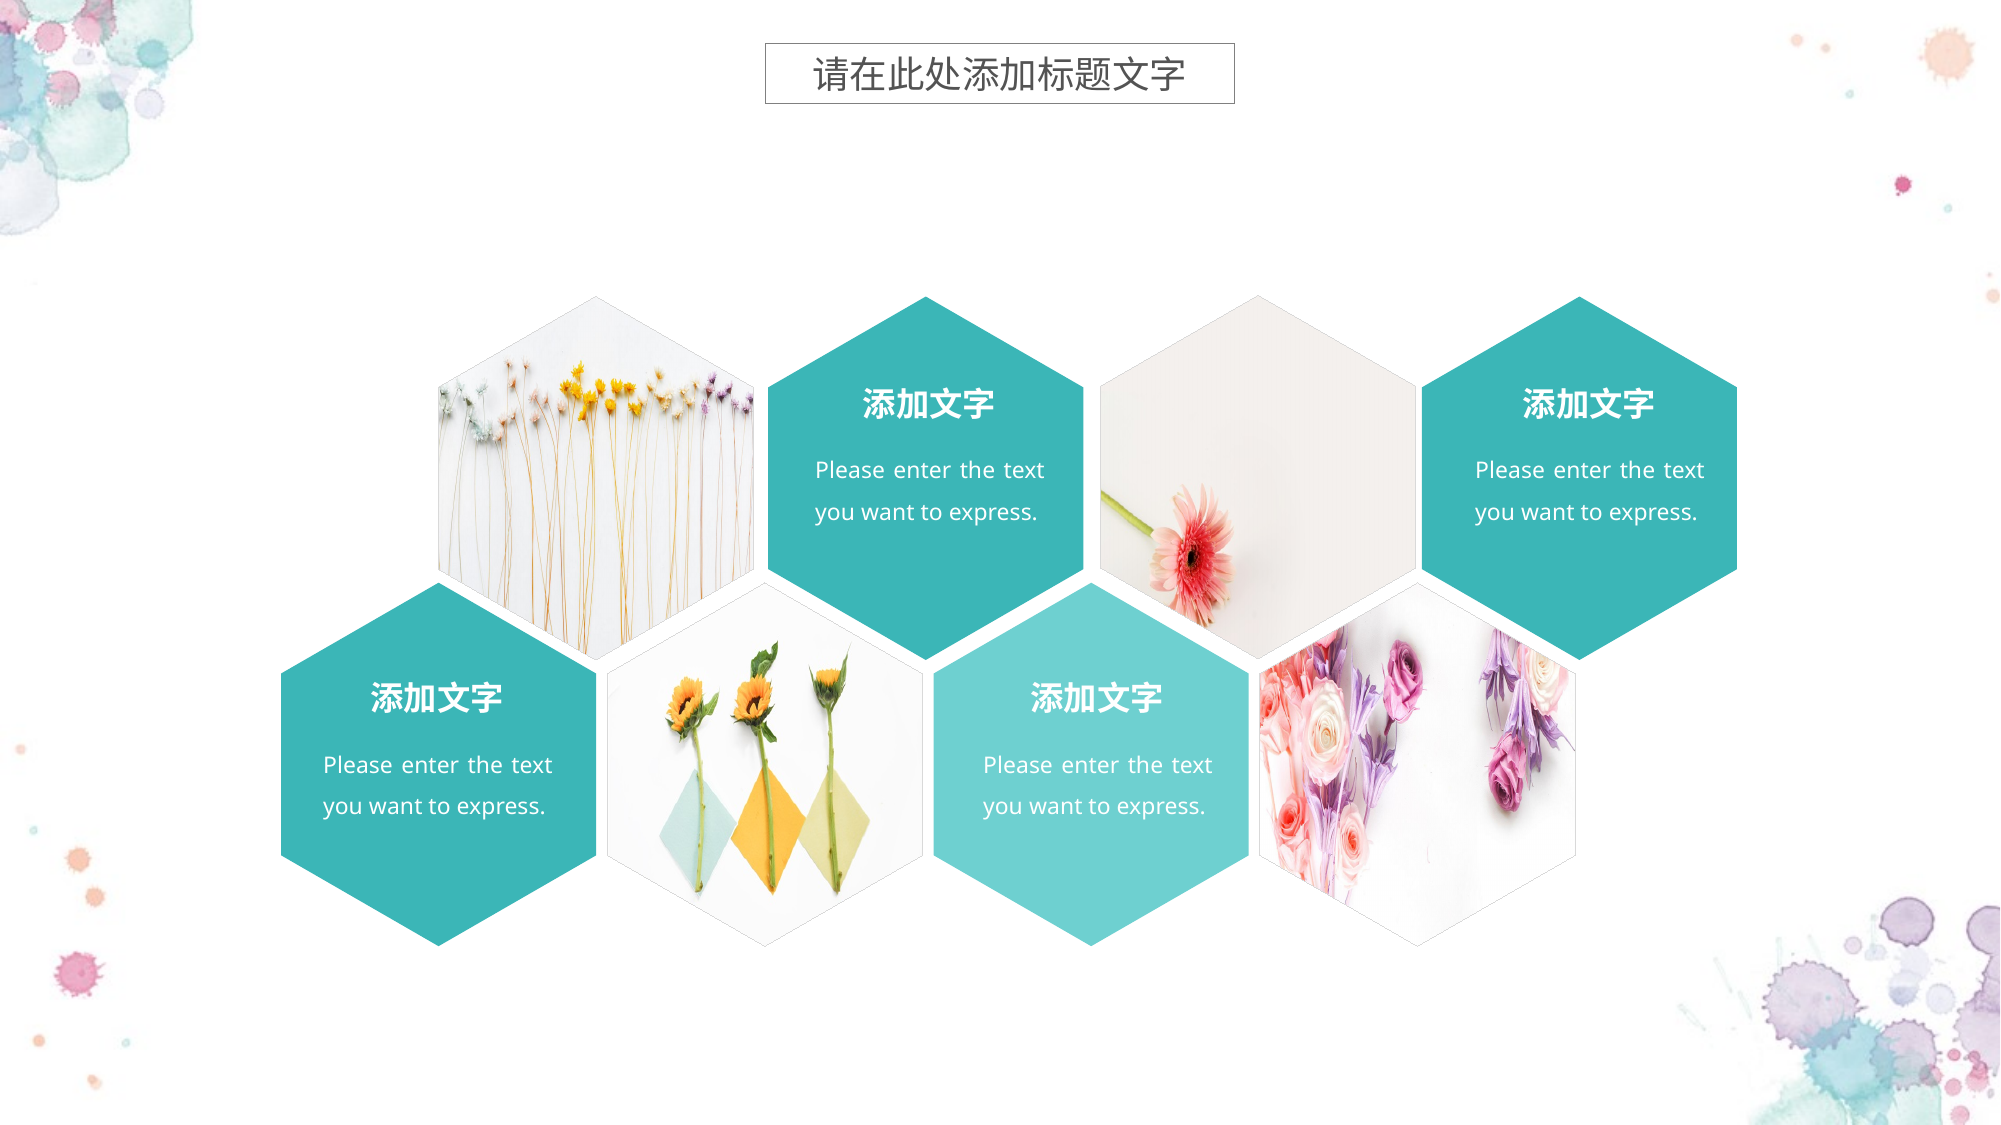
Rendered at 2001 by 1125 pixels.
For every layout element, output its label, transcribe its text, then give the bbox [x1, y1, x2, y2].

text_box [281, 582, 597, 947]
text_box Please enter the text you want to express. [1460, 435, 1720, 533]
text_box Please enter the text you want to express. [308, 729, 568, 827]
text_box [438, 296, 754, 660]
picture [0, 0, 2001, 1125]
text_box [768, 296, 1084, 661]
text_box 添加文字 [1508, 375, 1700, 430]
text_box Please enter the text you want to express. [800, 435, 1060, 533]
text_box 请在此处添加标题文字 [765, 43, 1235, 104]
text_box [1259, 582, 1576, 947]
text_box 添加文字 [1016, 669, 1208, 724]
text_box 添加文字 [356, 669, 548, 724]
text_box 添加文字 [848, 375, 1040, 430]
text_box [1100, 295, 1416, 659]
text_box [1421, 296, 1737, 661]
text_box [933, 582, 1249, 947]
text_box [607, 582, 923, 947]
text_box Please enter the text you want to express. [968, 729, 1228, 827]
